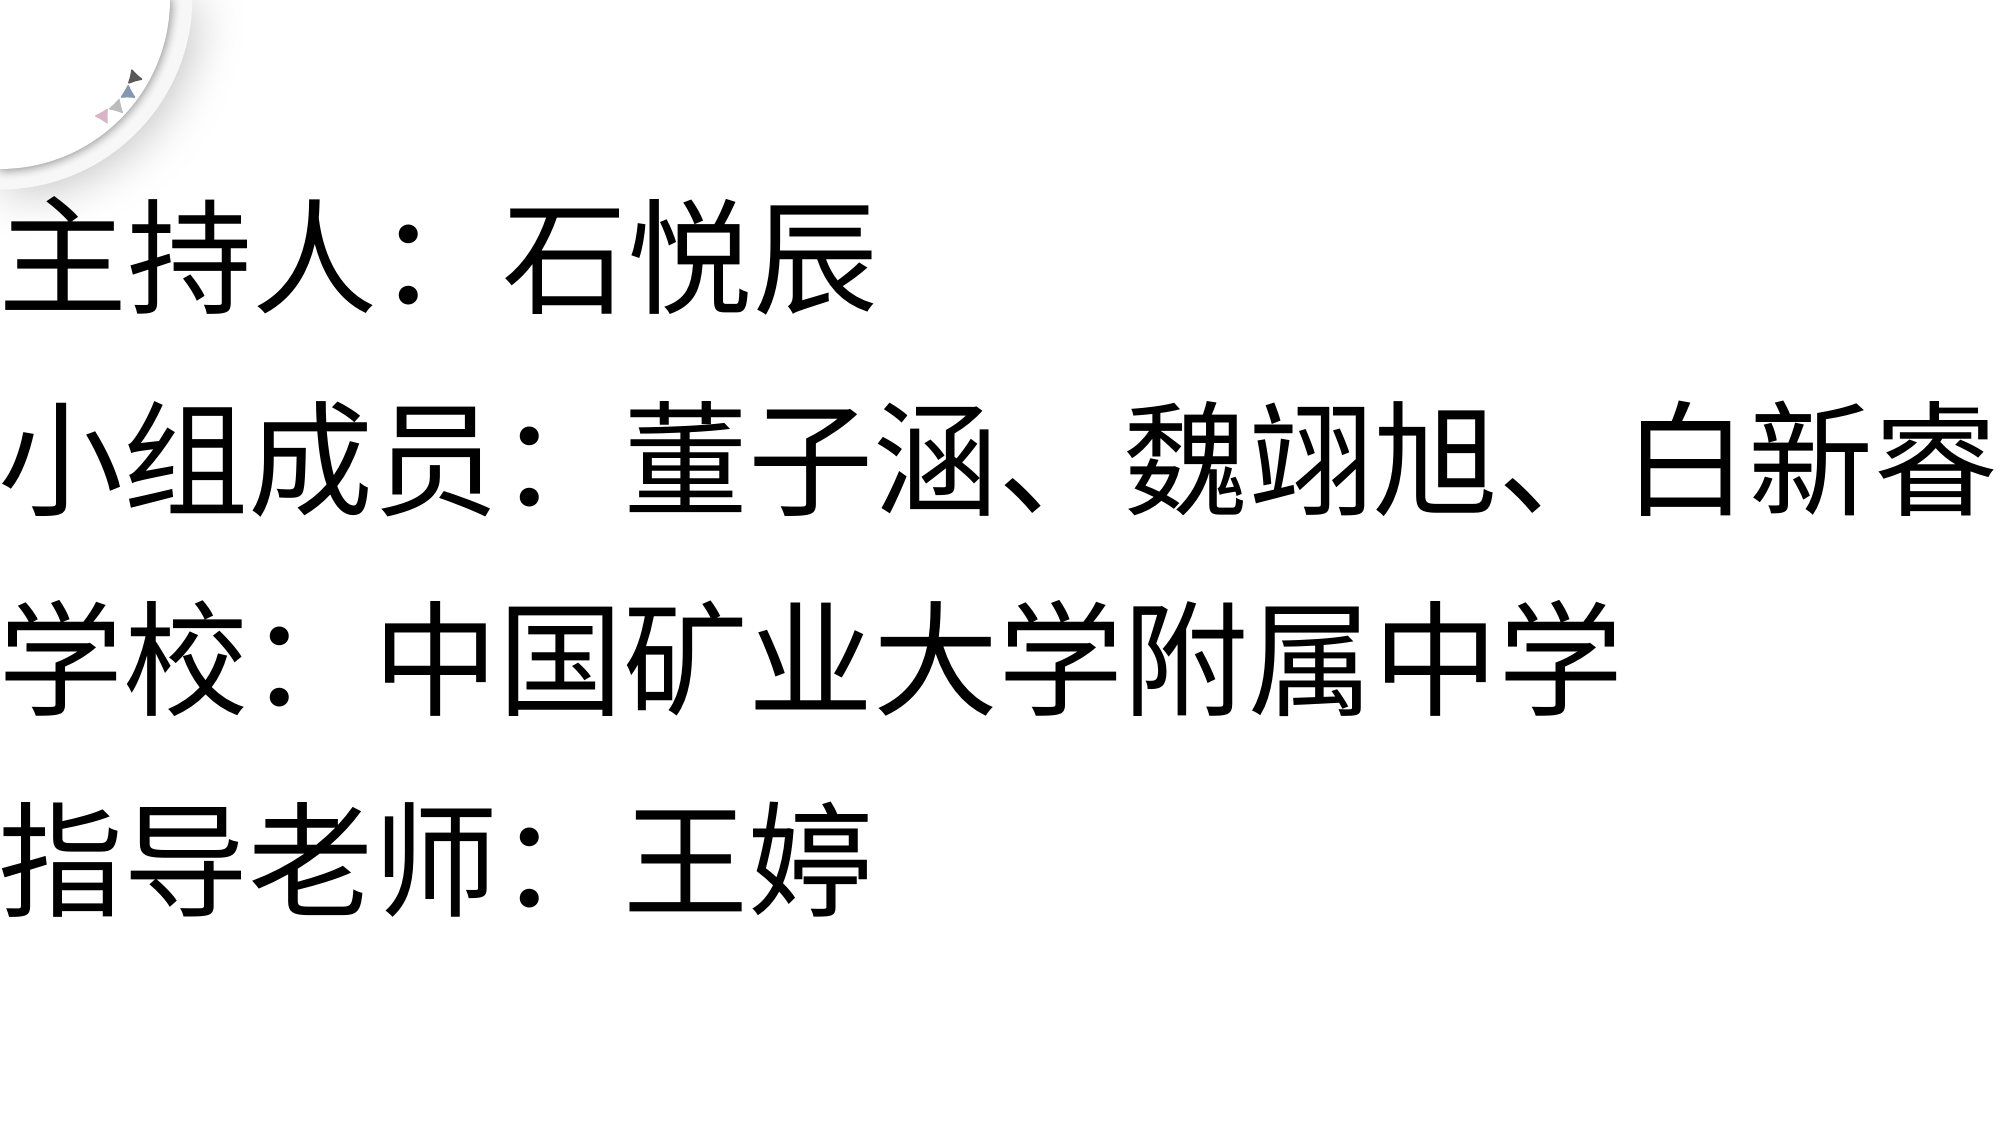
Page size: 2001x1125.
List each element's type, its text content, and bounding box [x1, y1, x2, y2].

list 主持人：石悦辰 小组成员：董子涵、魏翊旭、白新睿 学校：中国矿业大学附属中学 指导老师：王婷 [0, 81, 2000, 996]
